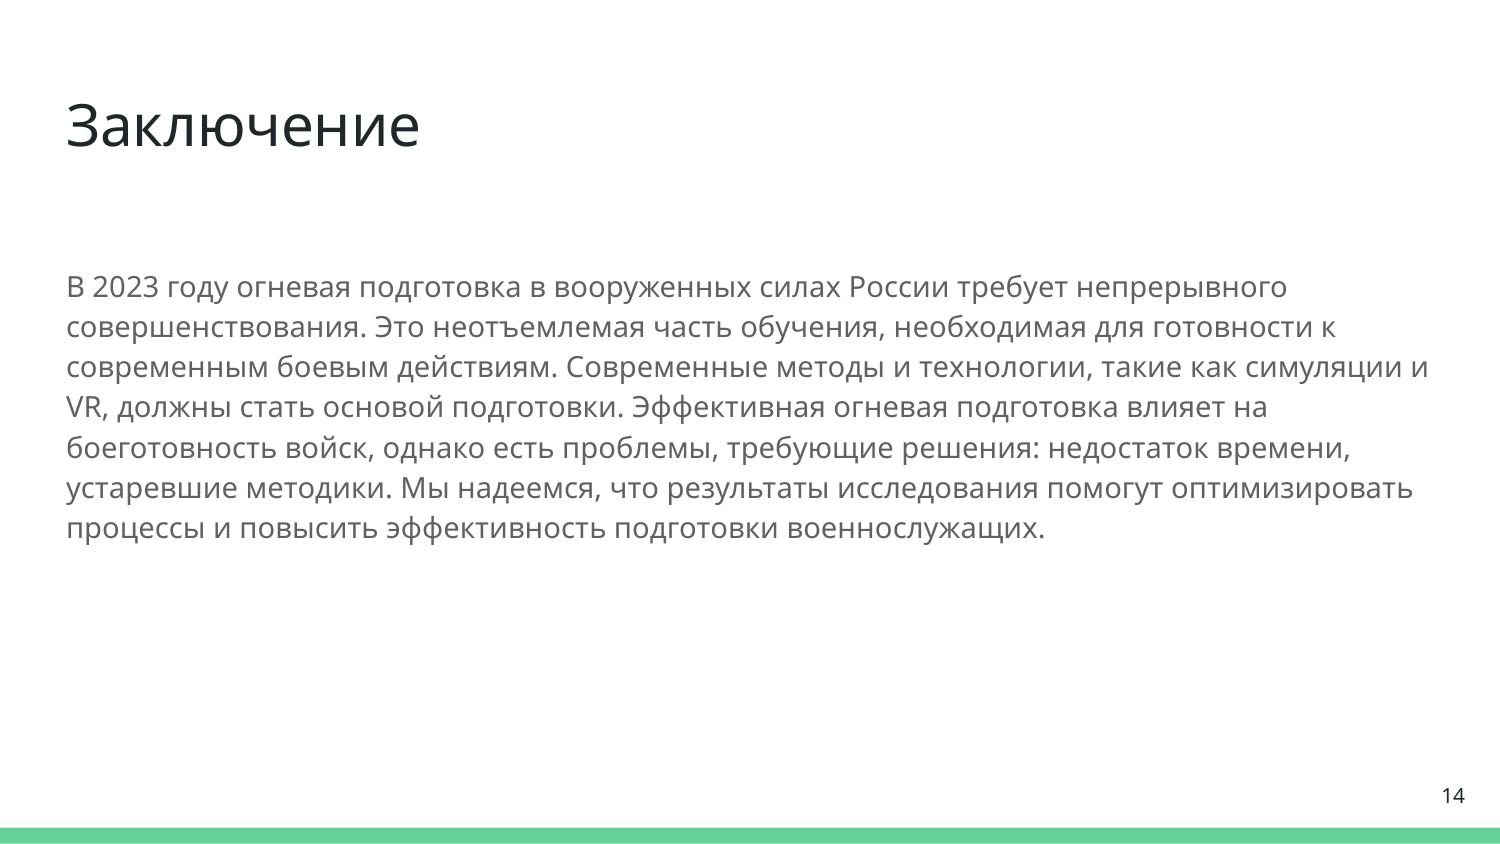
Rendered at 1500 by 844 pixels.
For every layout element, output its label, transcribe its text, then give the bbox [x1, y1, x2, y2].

title Заключение [51, 72, 1449, 167]
list В 2023 году огневая подготовка в вооруженных силах России требует непрерывного совершенствования. Это неотъемлемая часть обучения, необходимая для готовности к современным боевым действиям. Современные методы и технологии, такие как симуляции и VR, должны стать основой подготовки. Эффективная огневая подготовка влияет на боеготовность войск, однако есть проблемы, требующие решения: недостаток времени, устаревшие методики. Мы надеемся, что результаты исследования помогут оптимизировать процессы и повысить эффективность подготовки военнослужащих. [51, 248, 1449, 774]
slide_number 14 [1389, 764, 1480, 830]
